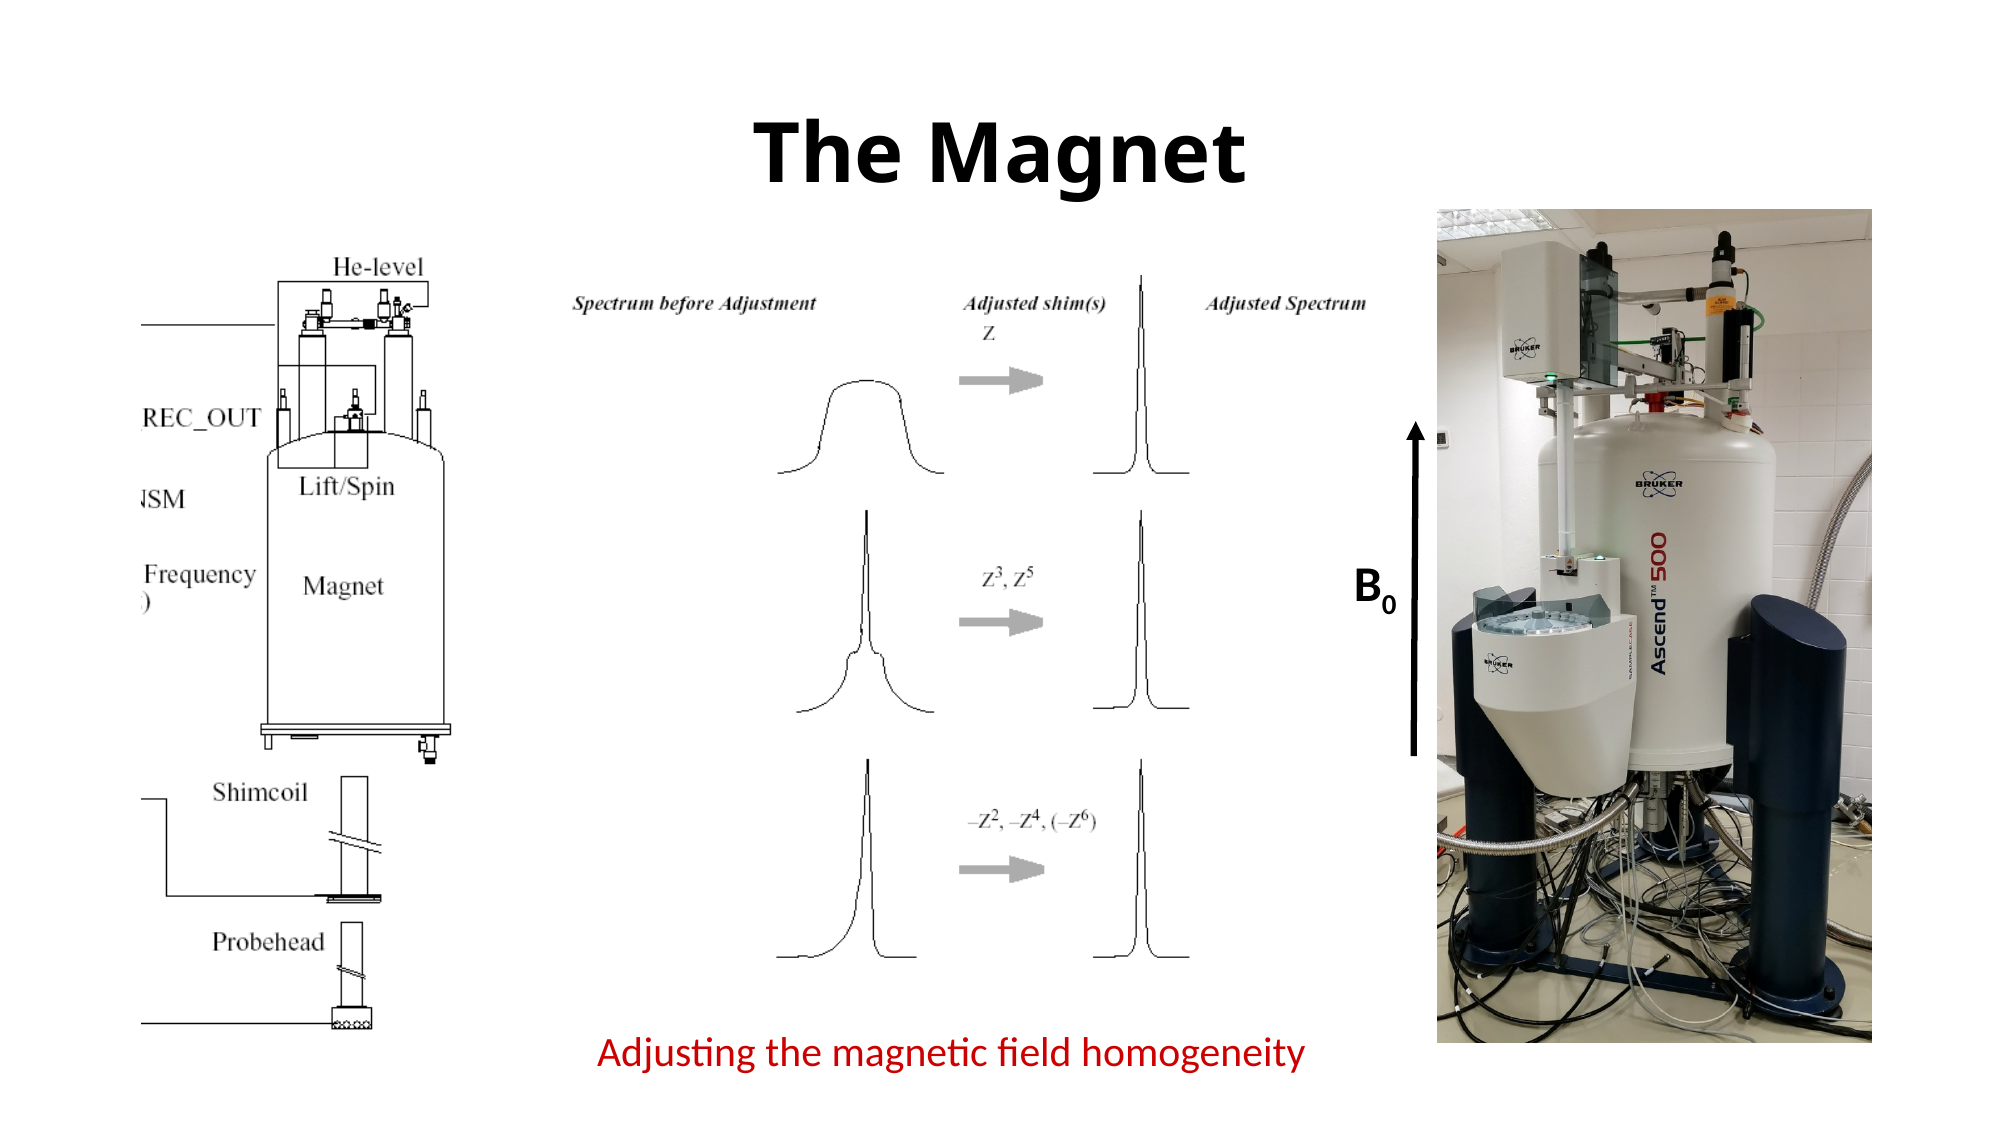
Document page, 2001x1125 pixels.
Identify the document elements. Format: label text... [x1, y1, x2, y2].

picture [1437, 209, 1872, 1043]
text_box Adjusting the magnetic field homogeneity [582, 999, 1346, 1082]
picture [141, 243, 1411, 1045]
title The Magnet [249, 0, 1750, 208]
